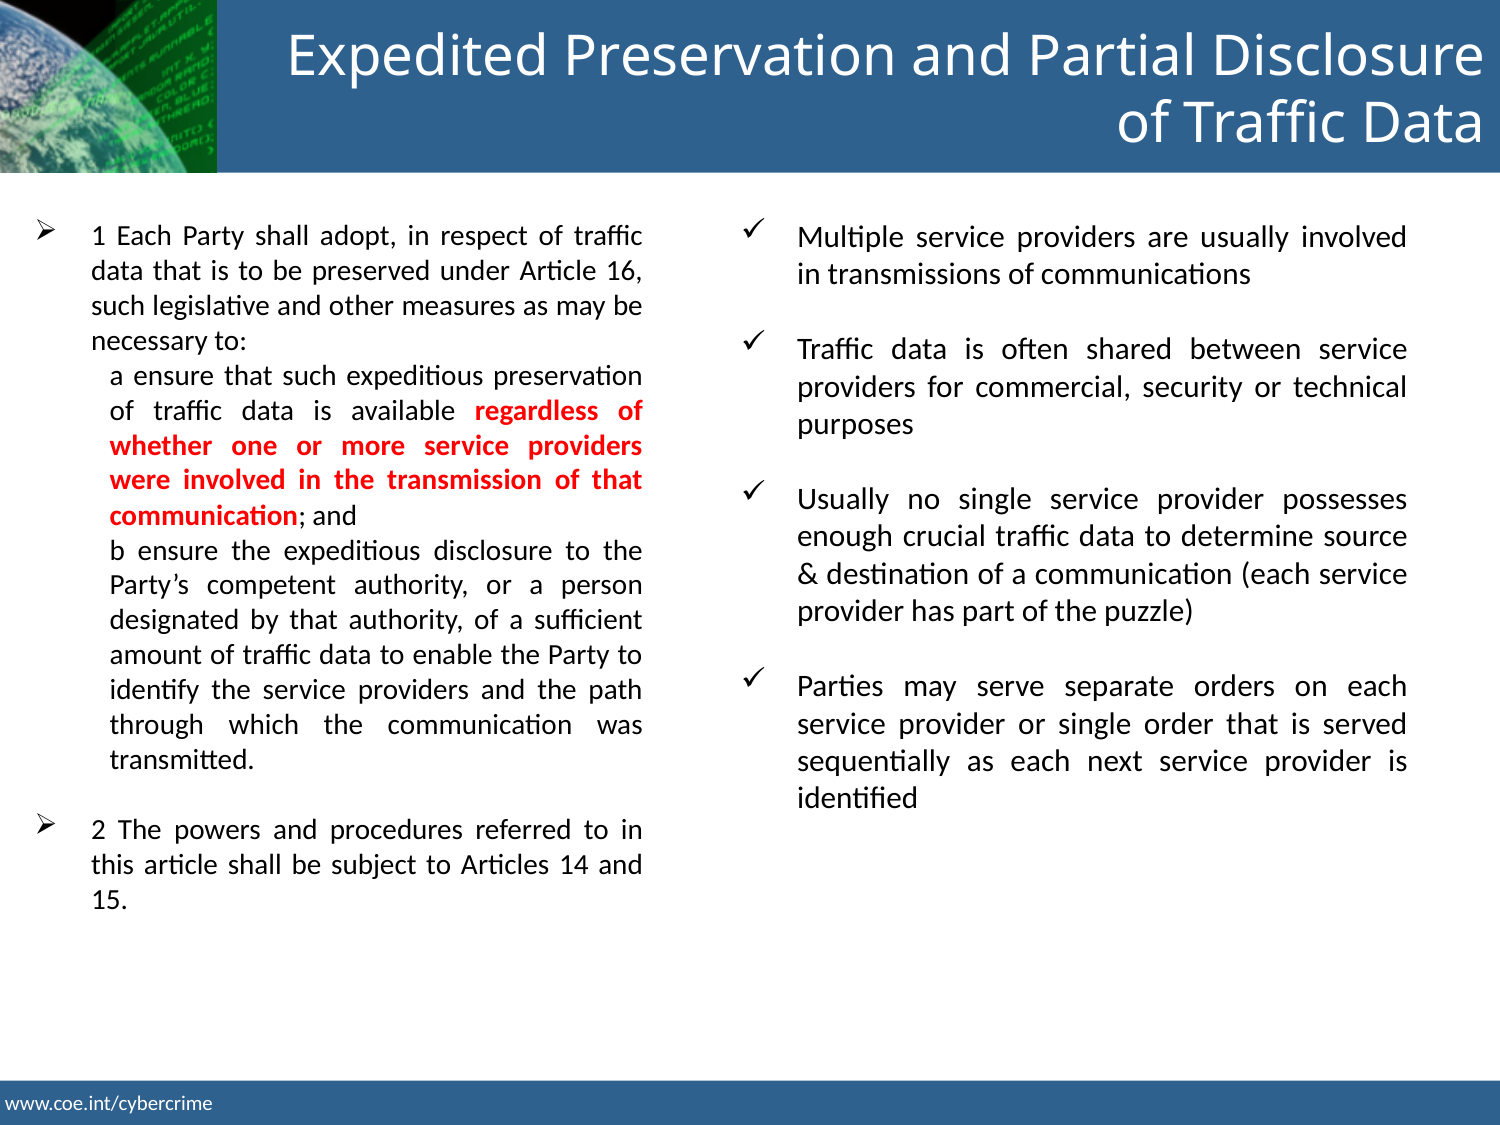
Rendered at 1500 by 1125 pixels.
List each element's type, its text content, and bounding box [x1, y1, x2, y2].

text_box Multiple service providers are usually involved in transmissions of communications Traffic data is often shared between service providers for commercial, security or technical purposes Usually no single service provider possesses enough crucial traffic data to determine source & destination of a communication (each service provider has part of the puzzle) Parties may serve separate orders on each service provider or single order that is served sequentially as each next service provider is identified [726, 208, 1424, 823]
text_box 1 Each Party shall adopt, in respect of traffic data that is to be preserved under Article 16, such legislative and other measures as may be necessary to: a ensure that such expeditious preservation of traffic data is available regardless of whether one or more service providers were involved in the transmission of that communication; and b ensure the expeditious disclosure to the Party’s competent authority, or a person designated by that authority, of a sufficient amount of traffic data to enable the Party to identify the service providers and the path through which the communication was transmitted. 2 The powers and procedures referred to in this article shall be subject to Articles 14 and 15. [19, 208, 658, 923]
picture [0, 0, 217, 173]
text_box Expedited Preservation and Partial Disclosure of Traffic Data [247, 11, 1500, 162]
